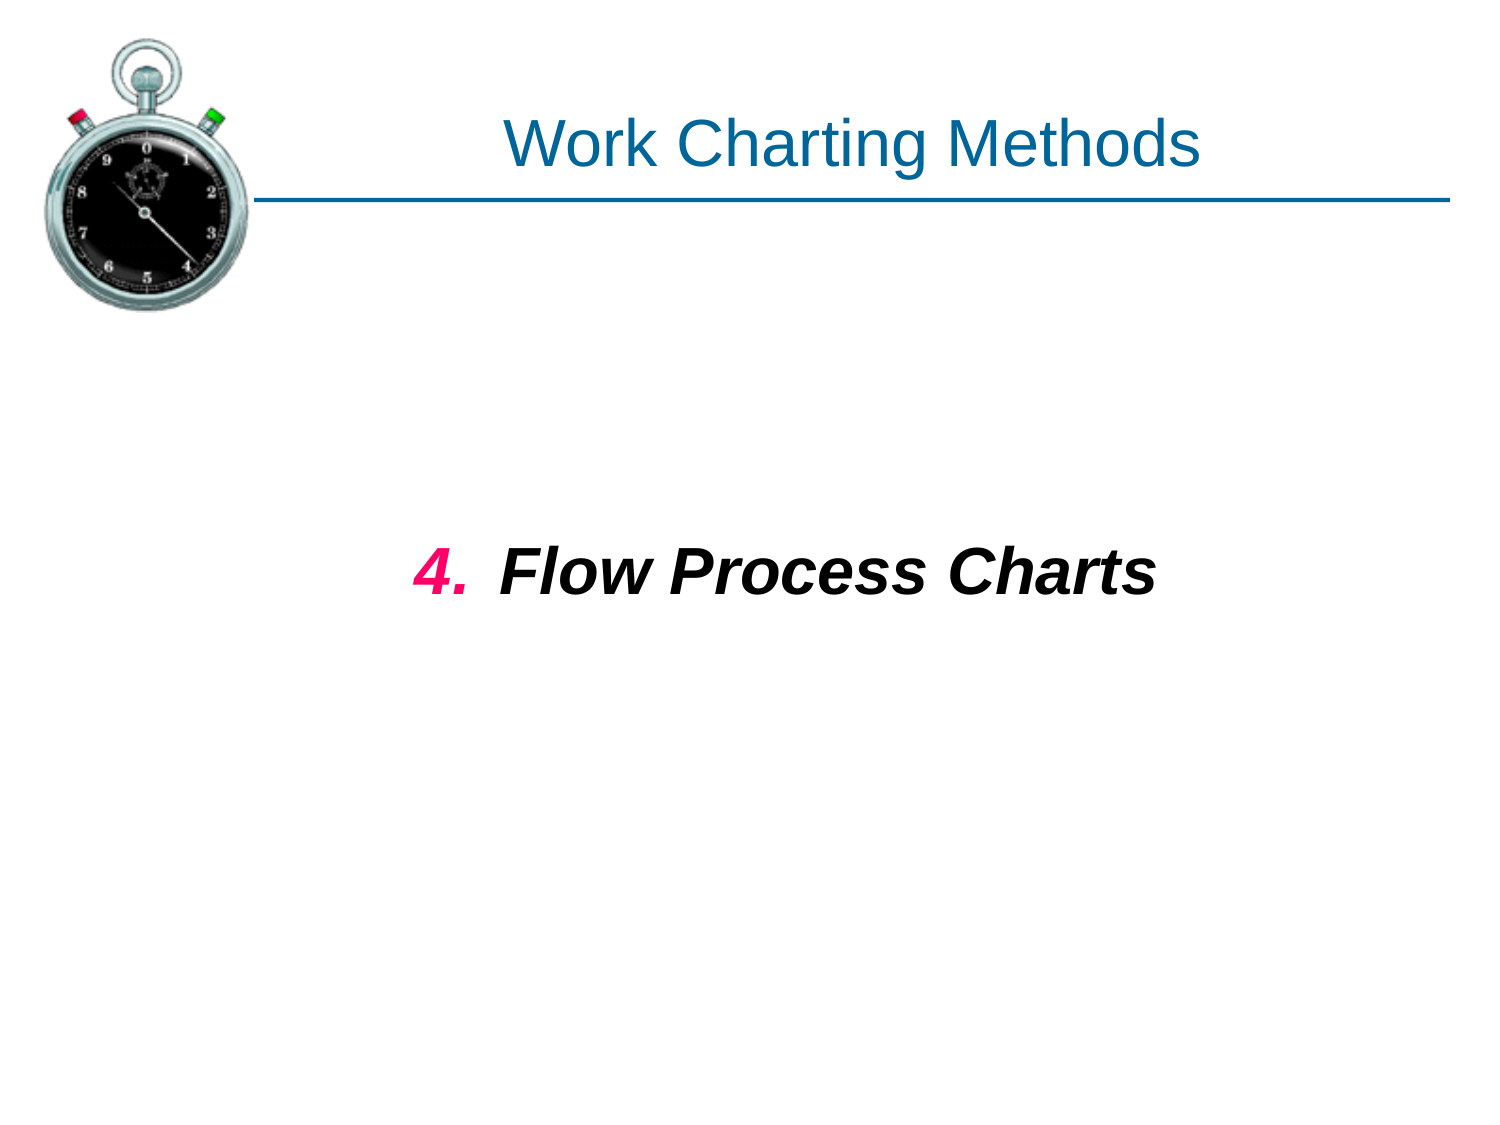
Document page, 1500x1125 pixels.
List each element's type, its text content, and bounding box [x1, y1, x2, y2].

title Work Charting Methods [275, 37, 1450, 188]
picture [37, 37, 254, 313]
list Flow Process Charts [399, 237, 1450, 975]
